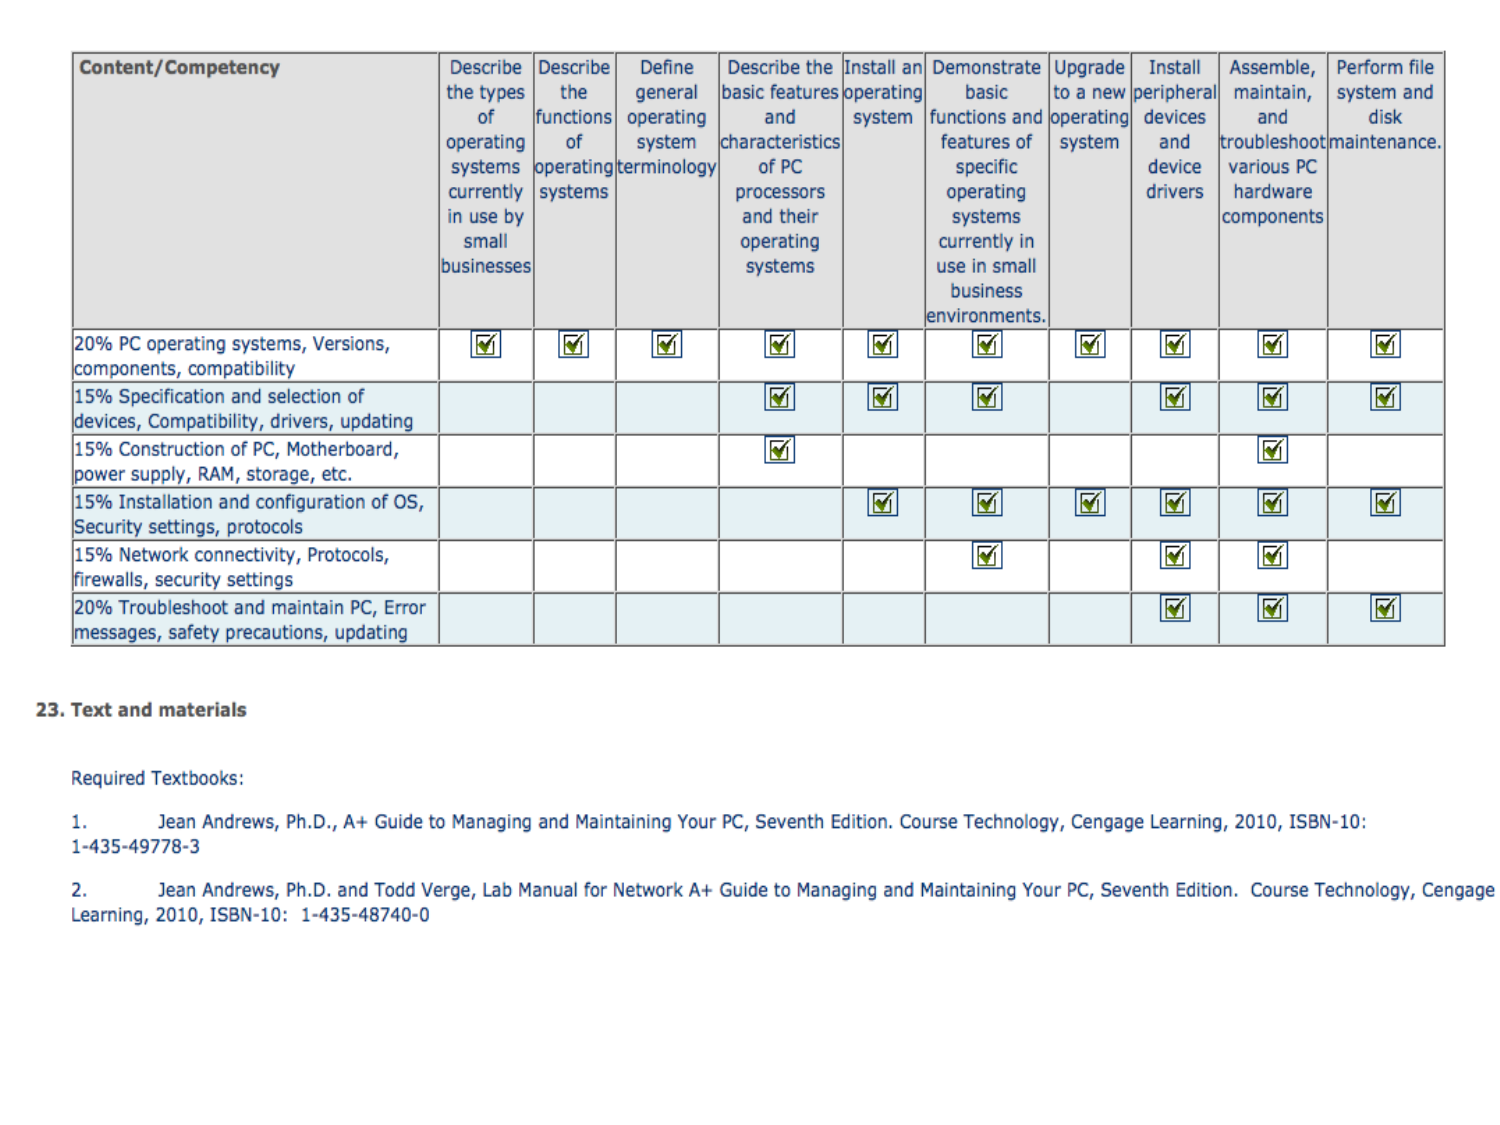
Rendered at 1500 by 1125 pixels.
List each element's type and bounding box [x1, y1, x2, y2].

picture [0, 37, 1500, 991]
